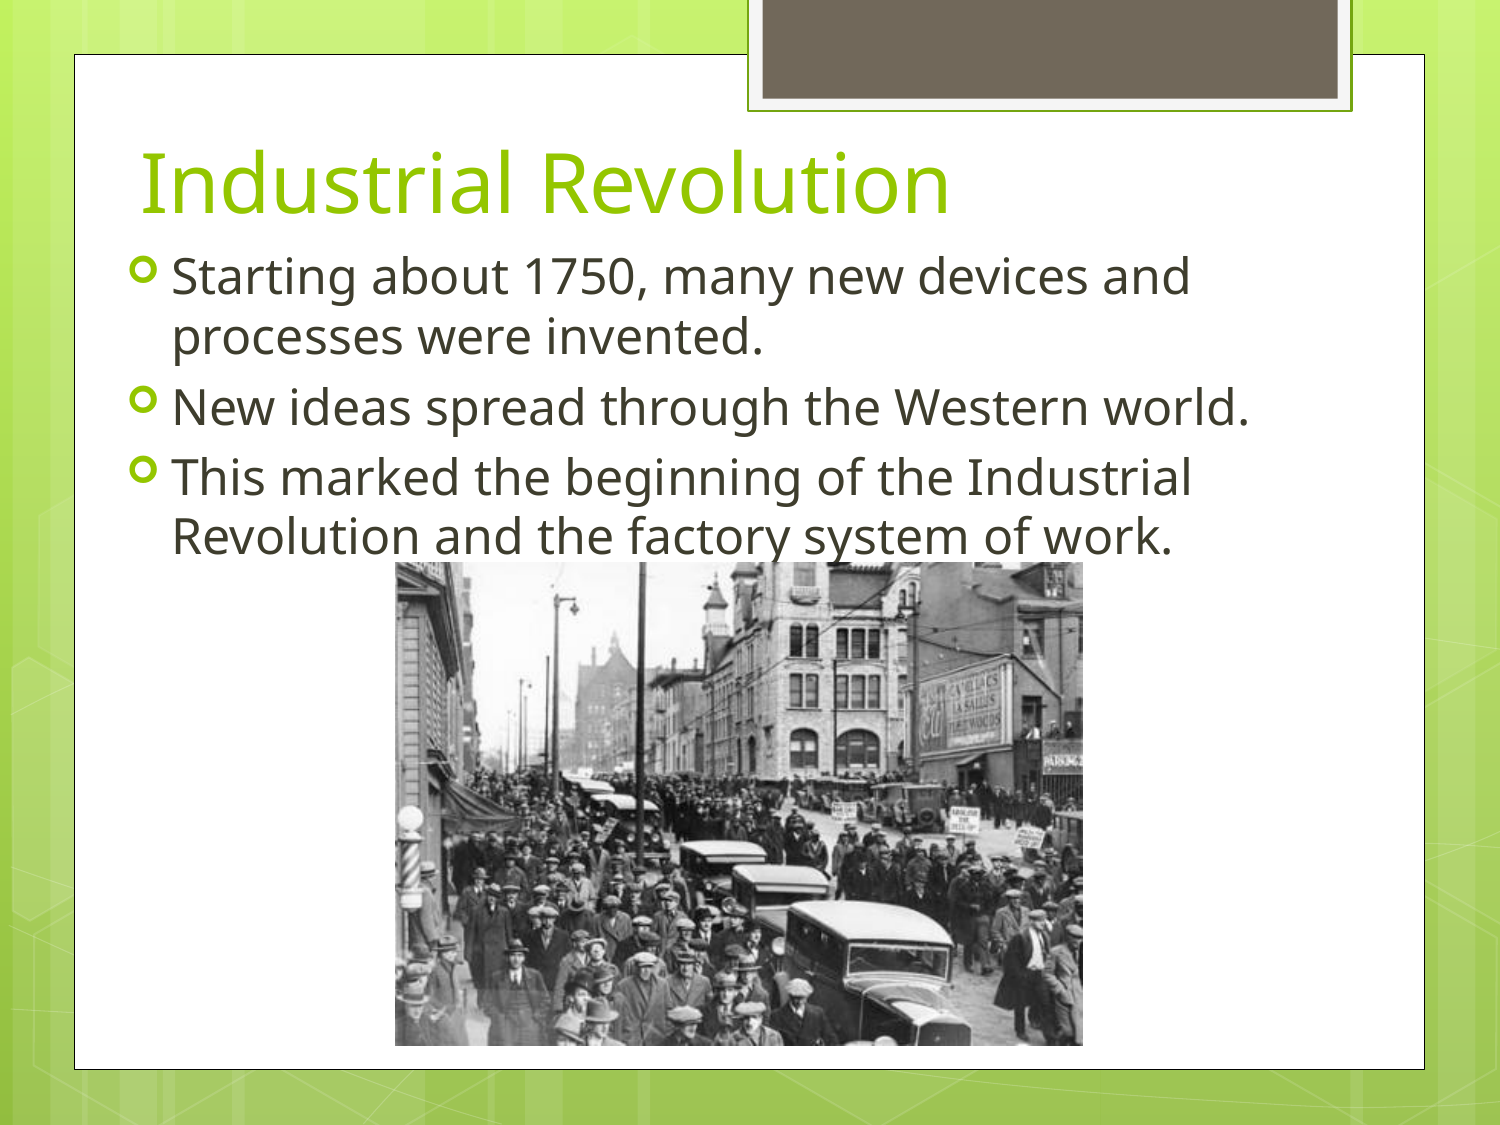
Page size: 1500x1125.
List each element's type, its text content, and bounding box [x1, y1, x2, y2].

list Starting about 1750, many new devices and processes were invented. New ideas spread through the Western world. This marked the beginning of the Industrial Revolution and the factory system of work. [99, 237, 1388, 575]
picture [394, 562, 1083, 1046]
title Industrial Revolution [125, 50, 1278, 237]
